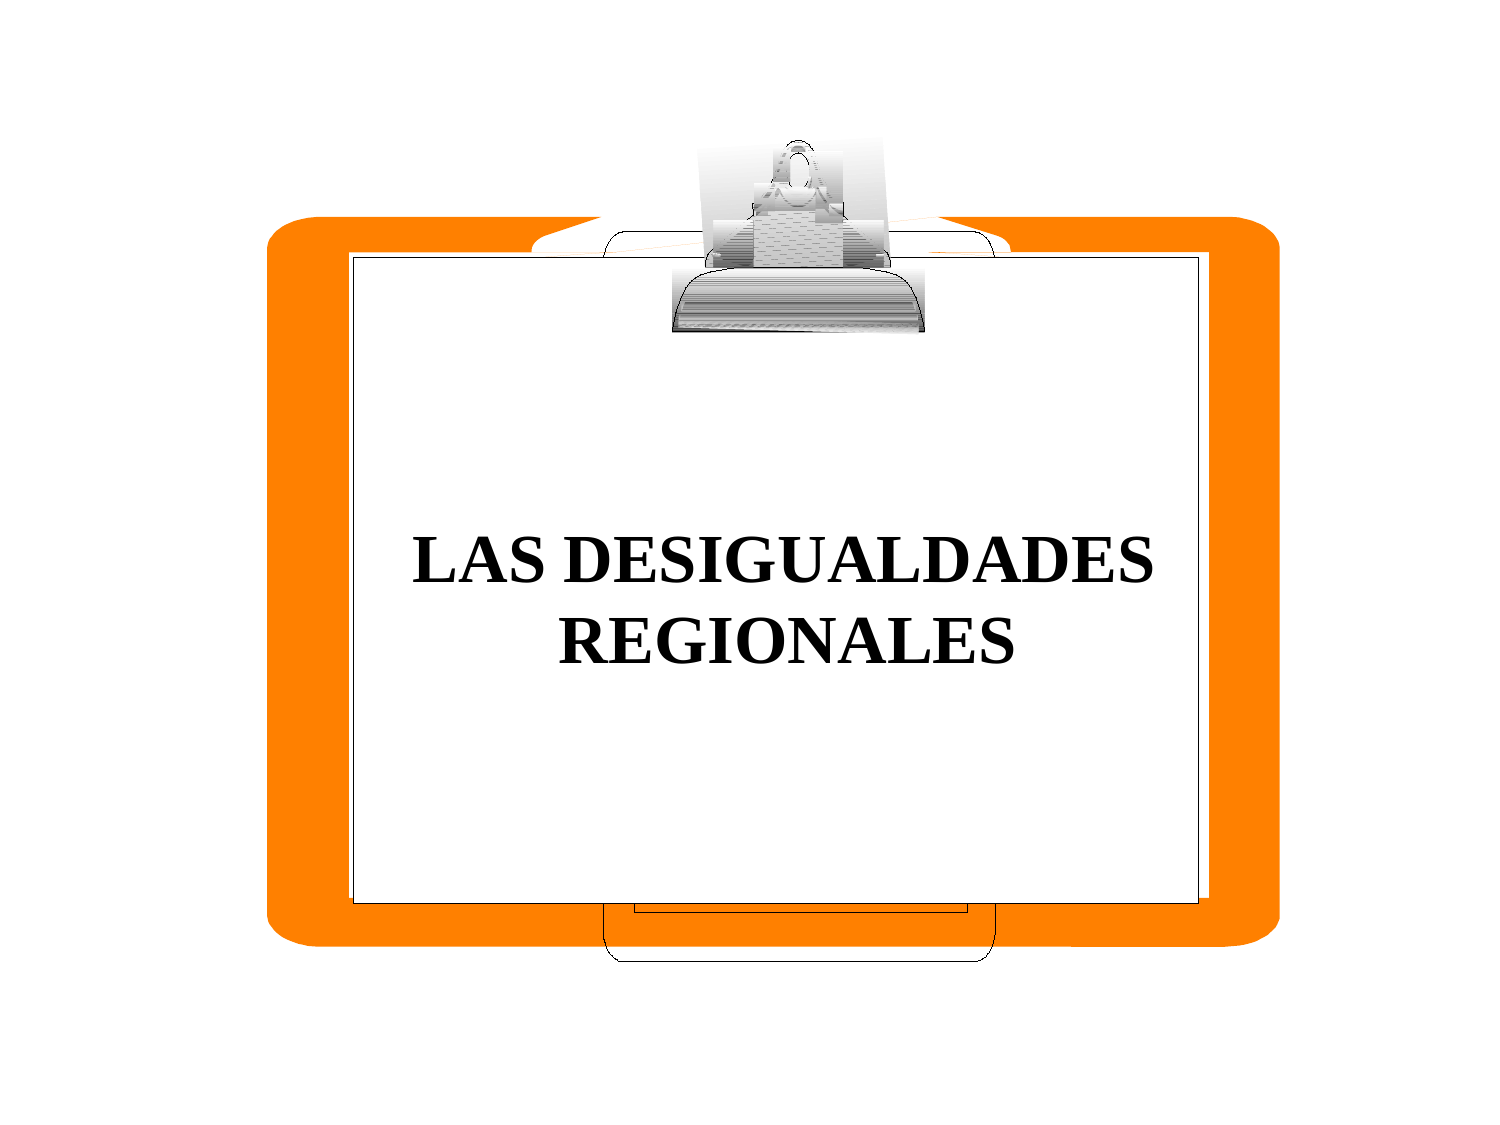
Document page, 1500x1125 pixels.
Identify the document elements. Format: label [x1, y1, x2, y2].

text_box [712, 150, 844, 258]
text_box [755, 156, 827, 210]
text_box [755, 144, 844, 217]
text_box [266, 134, 1280, 963]
text_box [679, 191, 919, 322]
text_box [712, 219, 884, 268]
